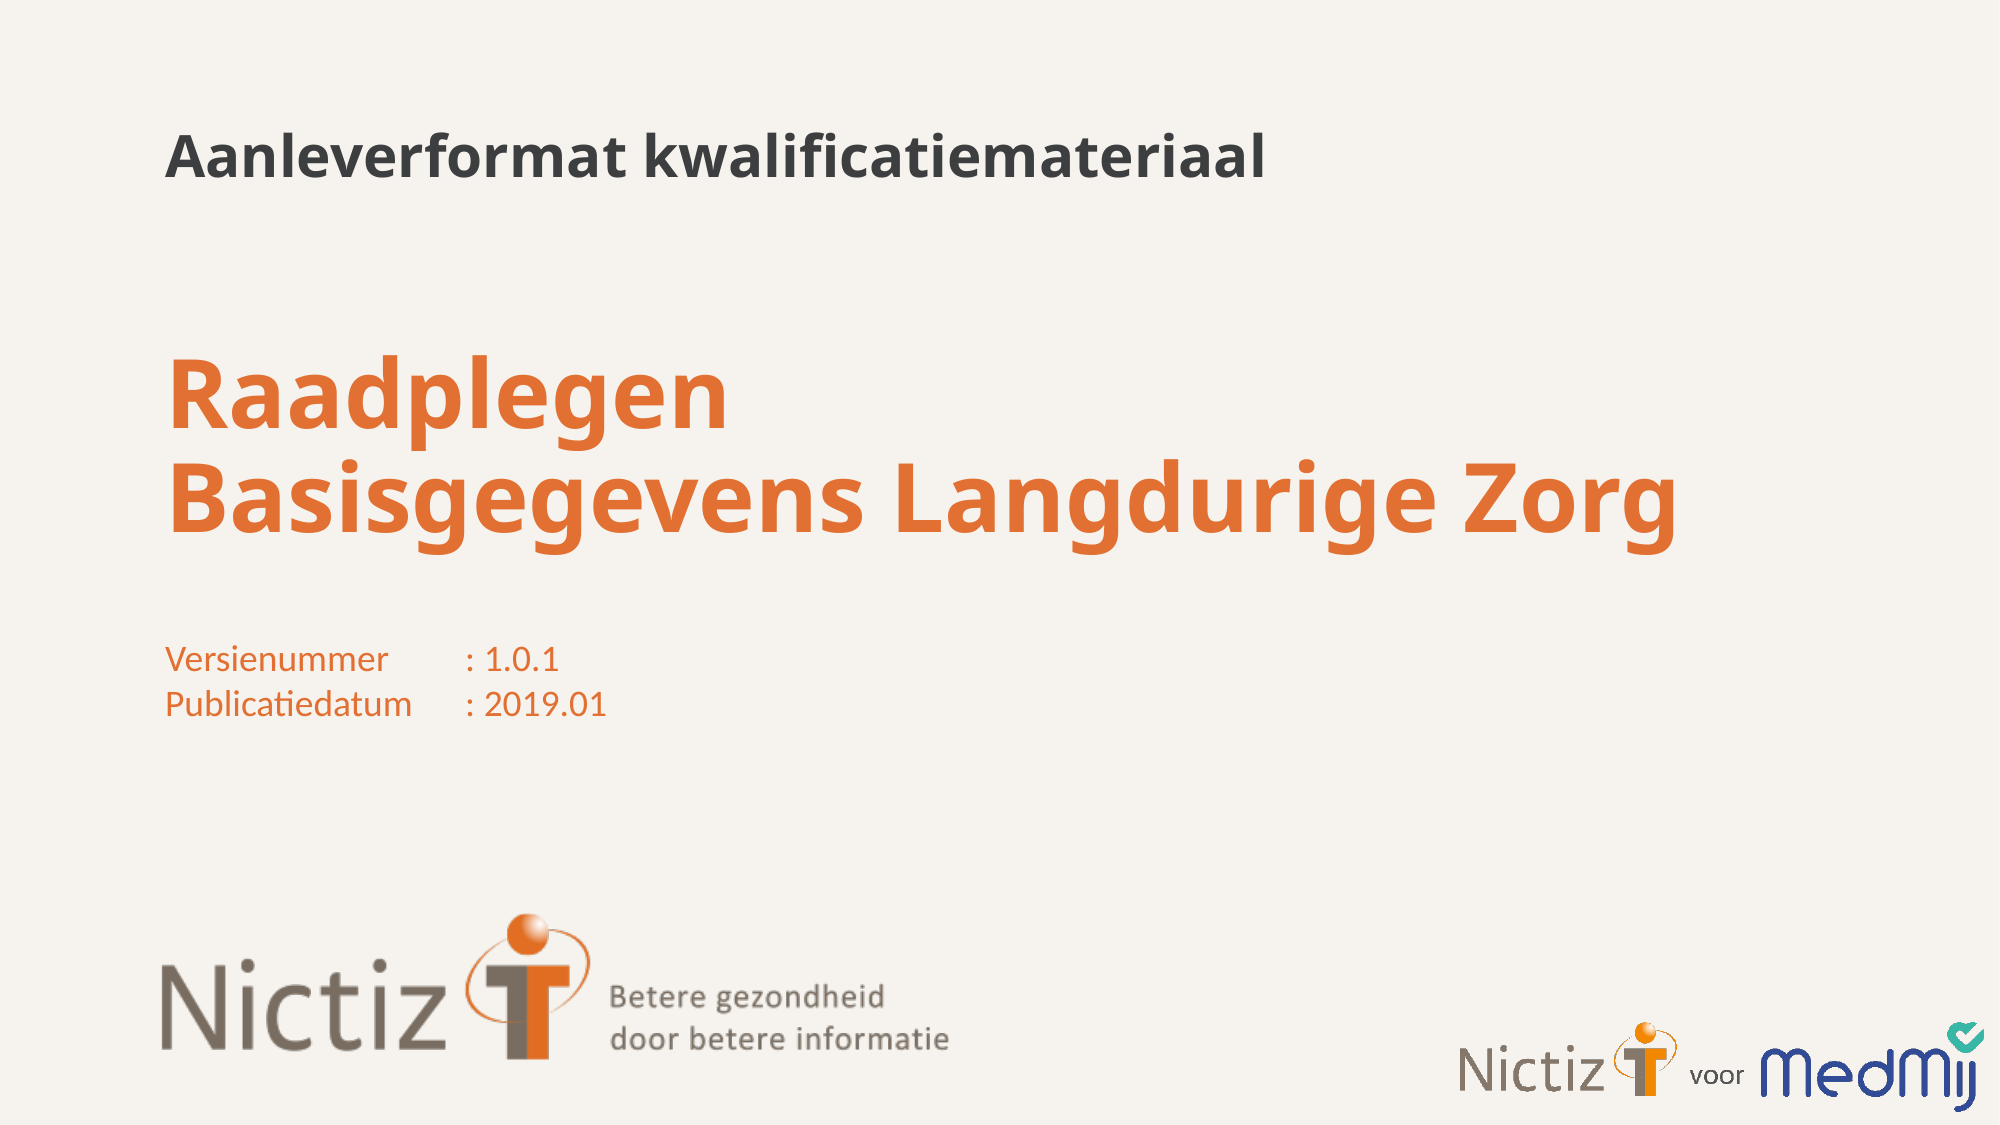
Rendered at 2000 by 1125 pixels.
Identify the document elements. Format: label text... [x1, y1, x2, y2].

text_box Versienummer : 1.0.1 Publicatiedatum : 2019.01 [150, 626, 782, 732]
picture [150, 897, 961, 1075]
picture [1457, 1019, 1988, 1113]
title Raadplegen Basisgegevens Langdurige Zorg [150, 338, 1926, 627]
subtitle Aanleverformat kwalificatiemateriaal [150, 94, 1699, 236]
